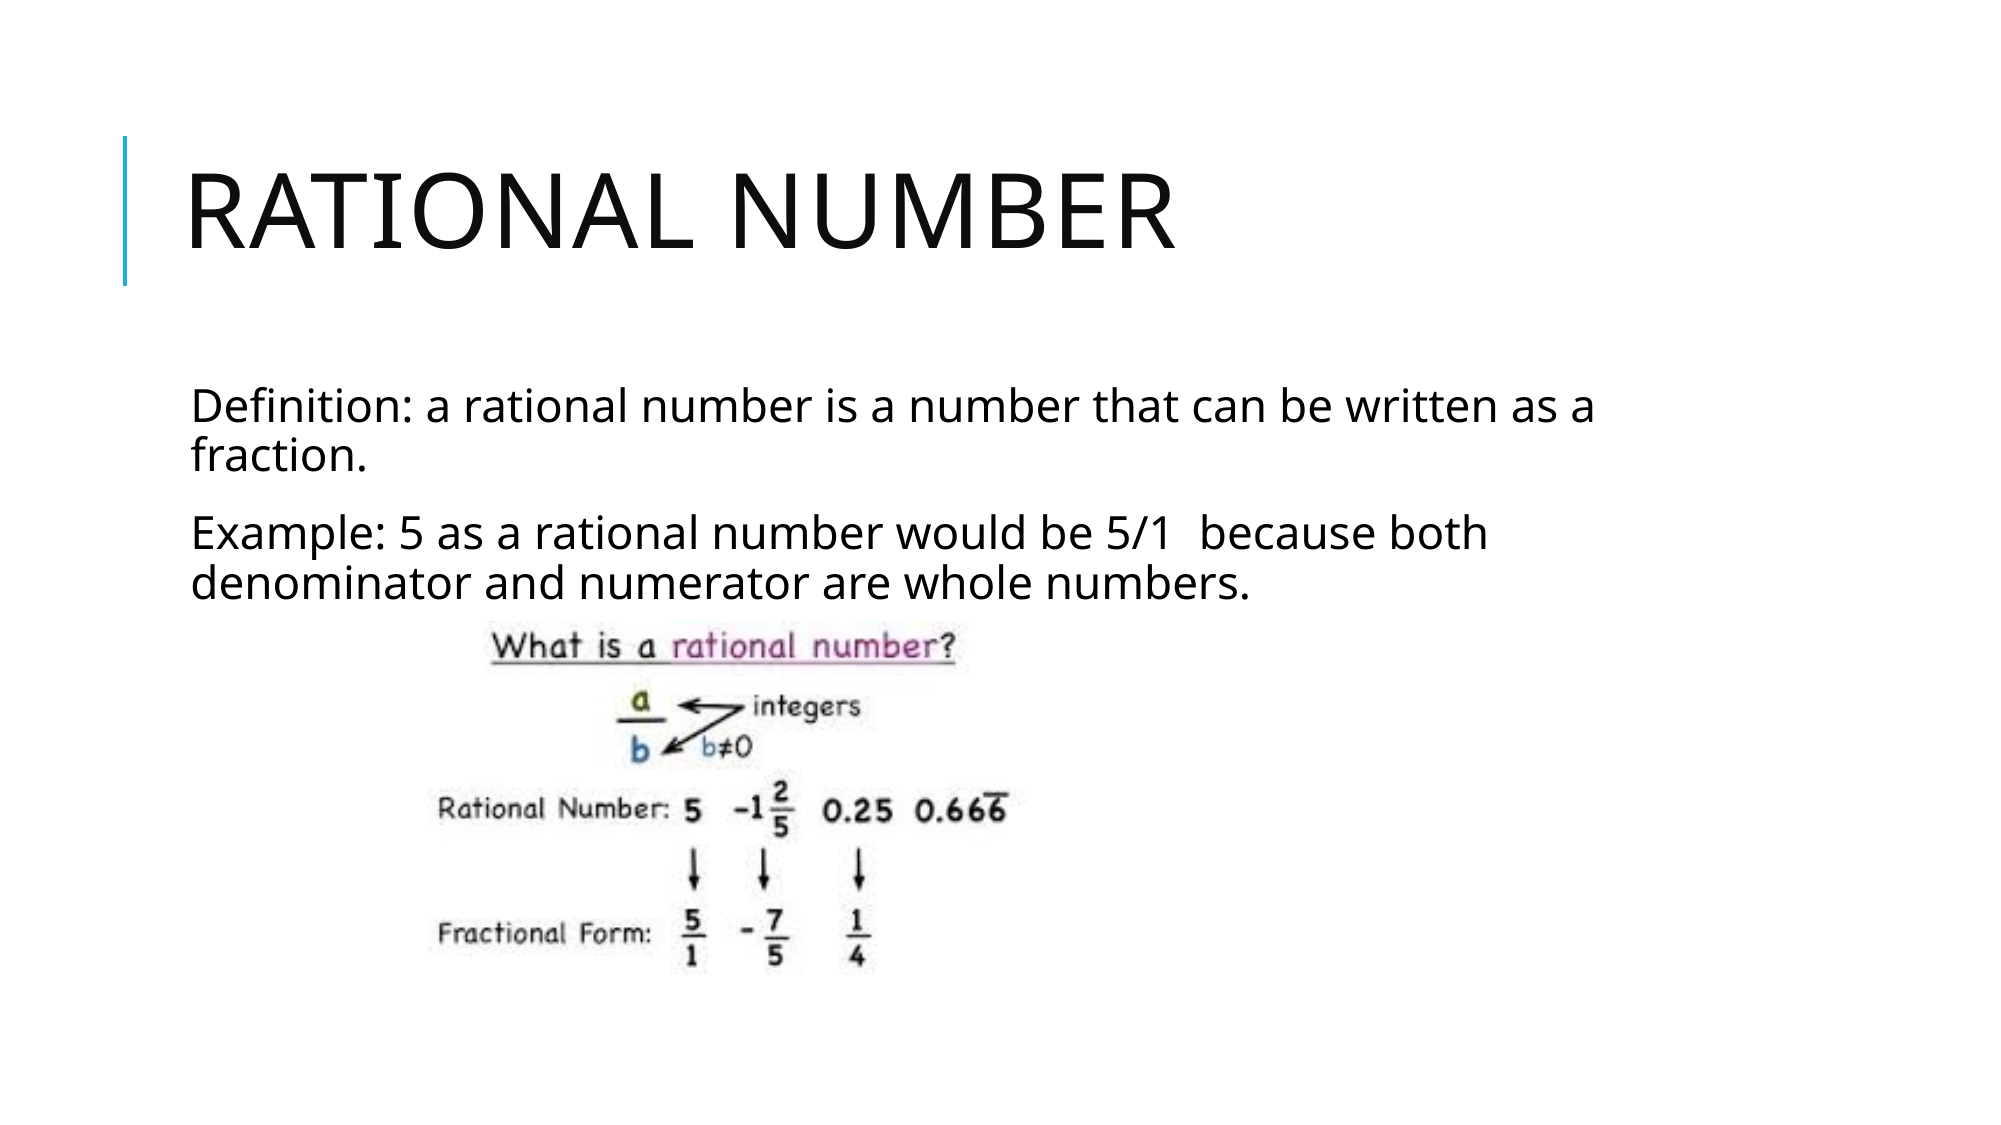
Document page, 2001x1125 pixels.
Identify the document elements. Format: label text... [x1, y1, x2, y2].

picture [410, 620, 1040, 976]
list Definition: a rational number is a number that can be written as a fraction. Example: 5 as a rational number would be 5/1 because both denominator and numerator are whole numbers. [168, 375, 1763, 1035]
title Rational number [168, 96, 1763, 342]
